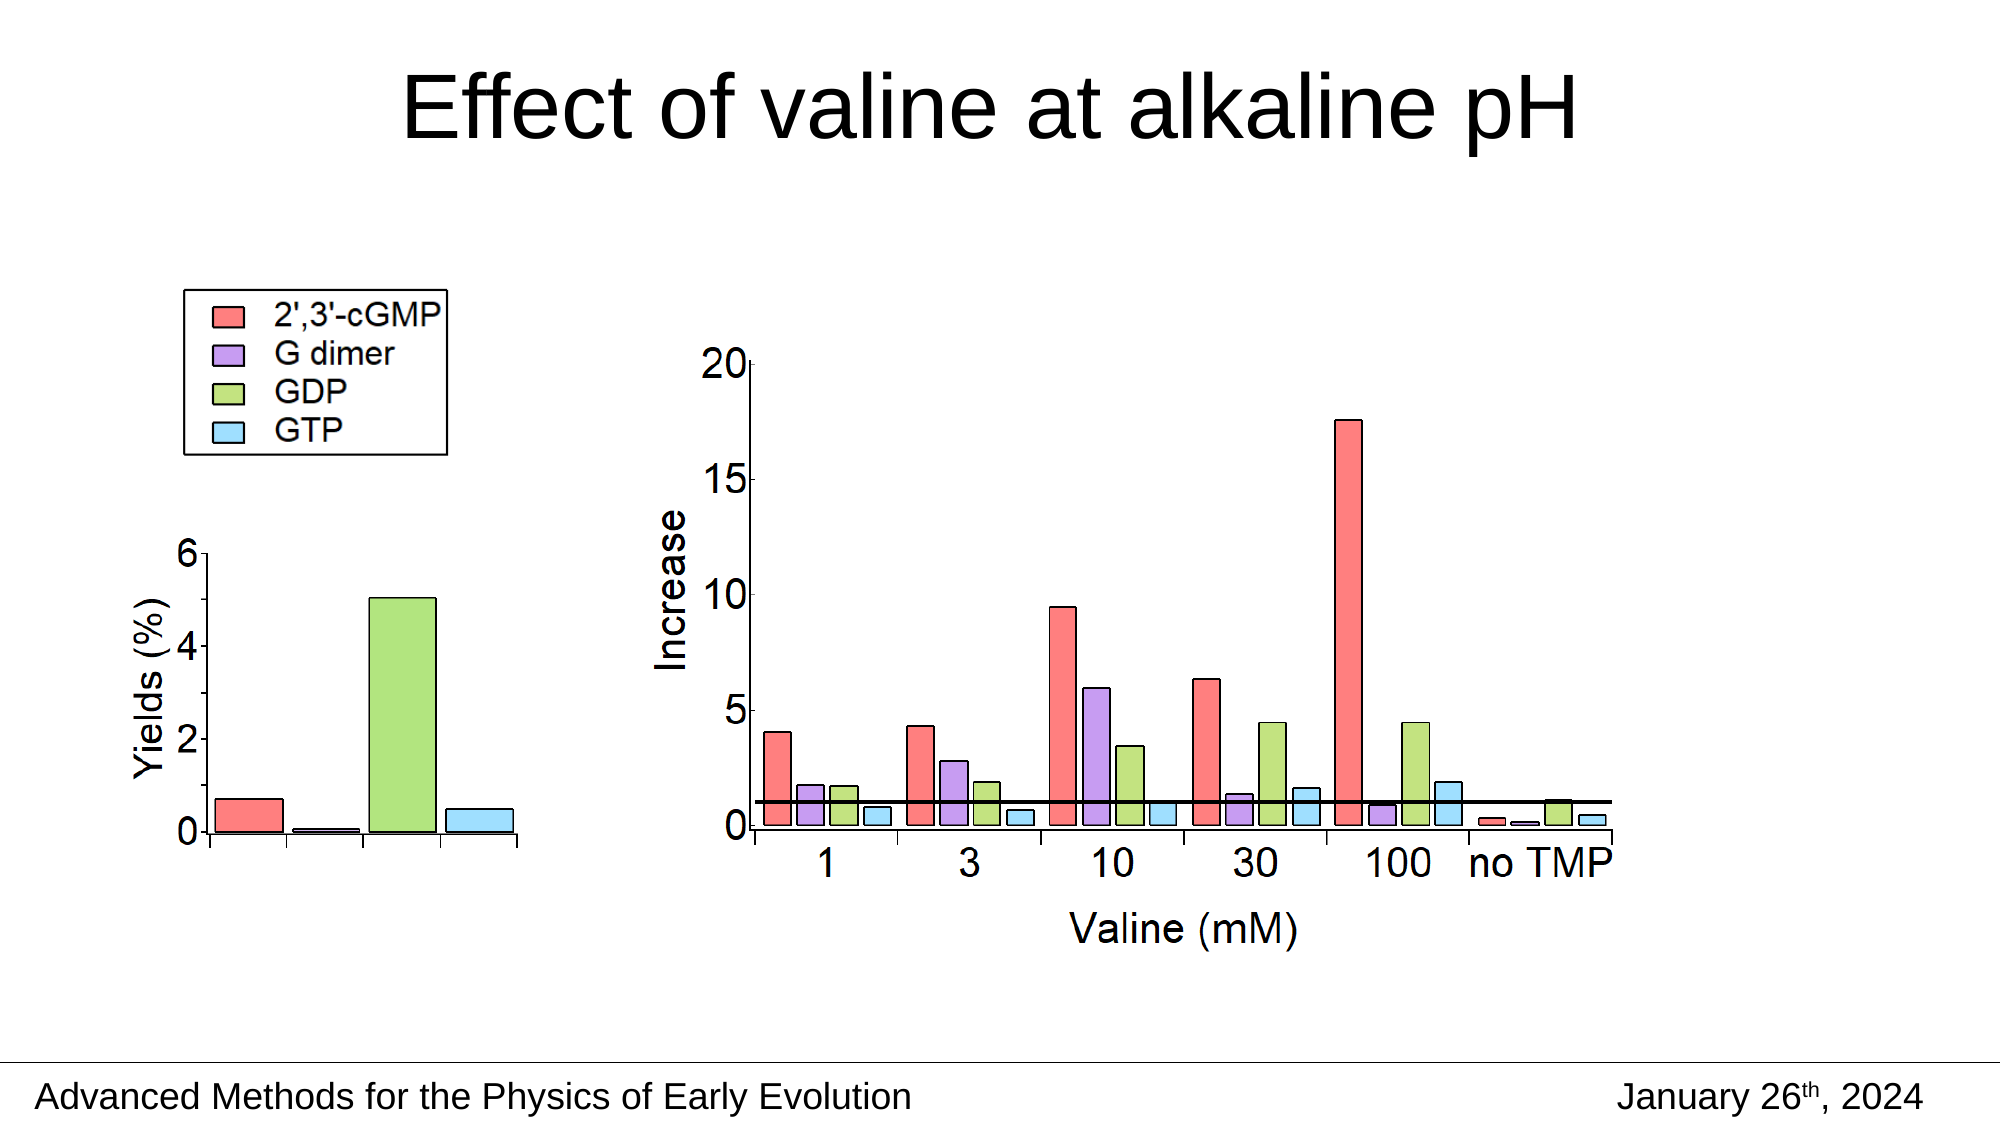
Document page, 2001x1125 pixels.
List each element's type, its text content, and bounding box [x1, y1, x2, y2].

picture [178, 288, 451, 458]
picture [124, 508, 558, 879]
text_box January 26th, 2024 [1602, 1064, 1939, 1125]
title Effect of valine at alkaline pH [104, 0, 1880, 218]
picture [644, 288, 1708, 952]
text_box Advanced Methods for the Physics of Early Evolution [19, 1064, 928, 1125]
